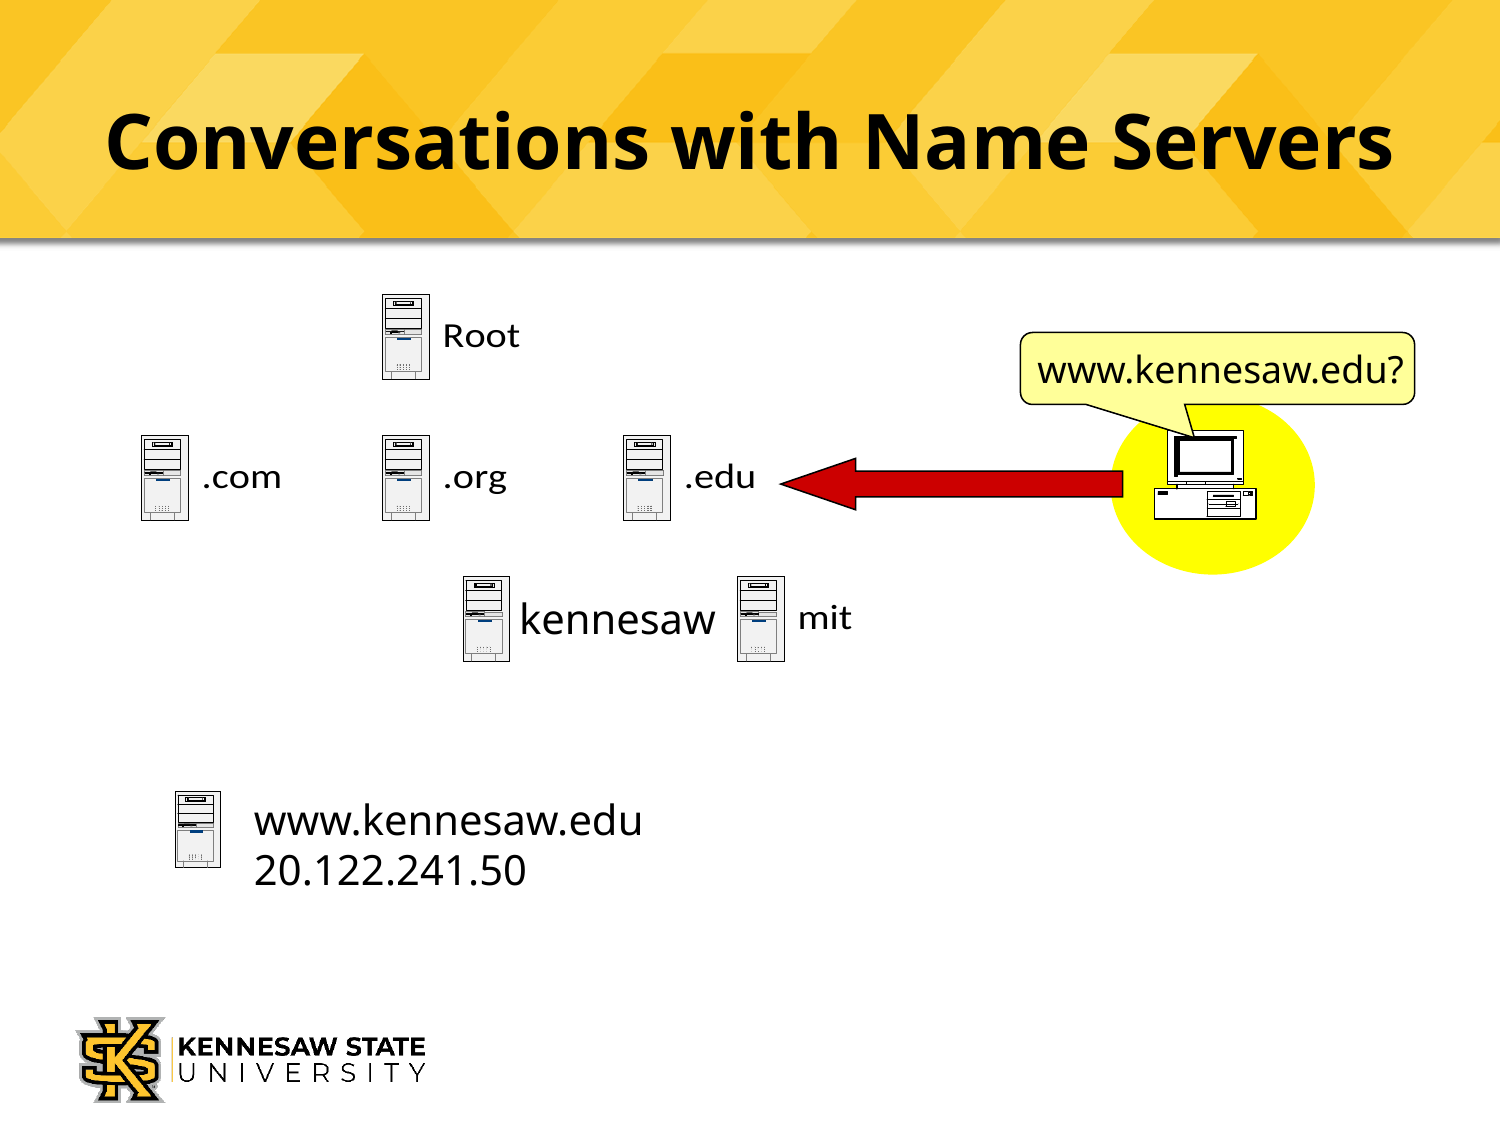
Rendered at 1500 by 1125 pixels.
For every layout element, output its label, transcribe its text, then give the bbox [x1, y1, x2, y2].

text_box www.kennesaw.edu 20.122.241.50 [254, 784, 1087, 903]
text_box [1111, 497, 1117, 517]
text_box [1122, 426, 1289, 546]
text_box www.kennesaw.edu? [1020, 332, 1415, 425]
text_box [1186, 405, 1315, 541]
text_box [863, 471, 1117, 497]
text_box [170, 781, 516, 877]
text_box [1147, 554, 1278, 575]
text_box [1111, 453, 1117, 471]
title Conversations with Name Servers [75, 45, 1425, 233]
picture [0, 0, 1500, 251]
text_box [136, 289, 859, 666]
picture [75, 1017, 425, 1103]
